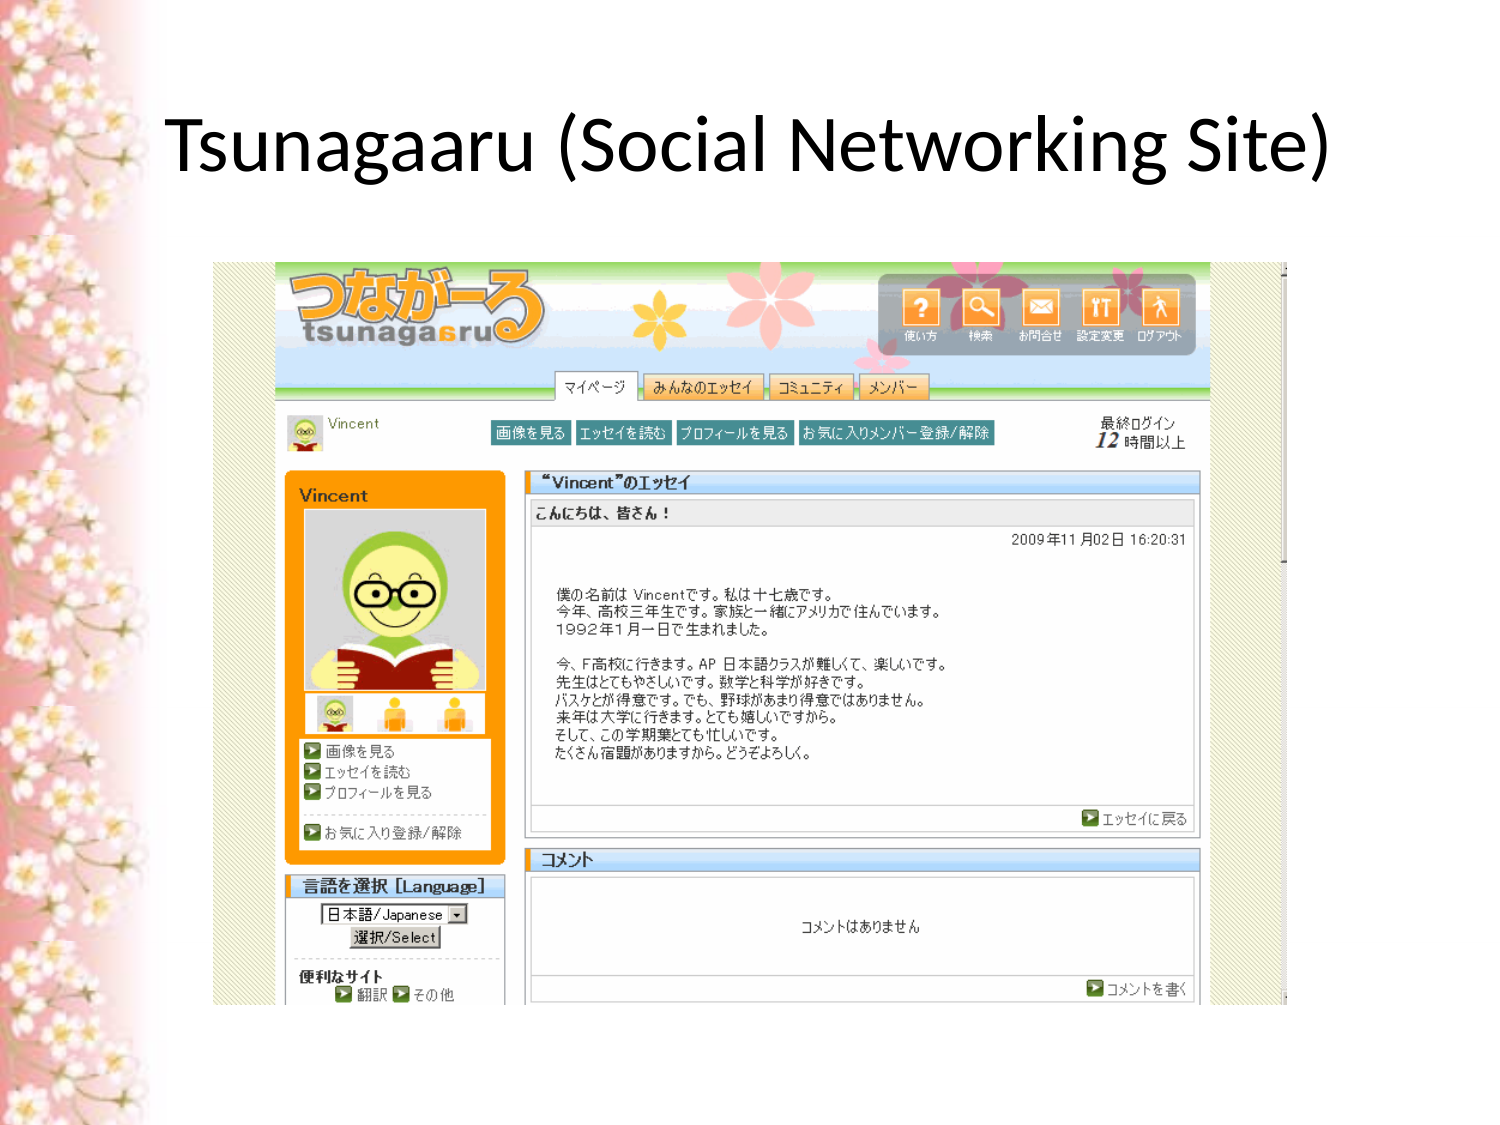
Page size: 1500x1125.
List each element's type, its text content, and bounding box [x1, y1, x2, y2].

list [213, 262, 1287, 1006]
picture [0, 0, 1500, 1125]
title Tsunagaaru (Social Networking Site) [75, 45, 1425, 233]
